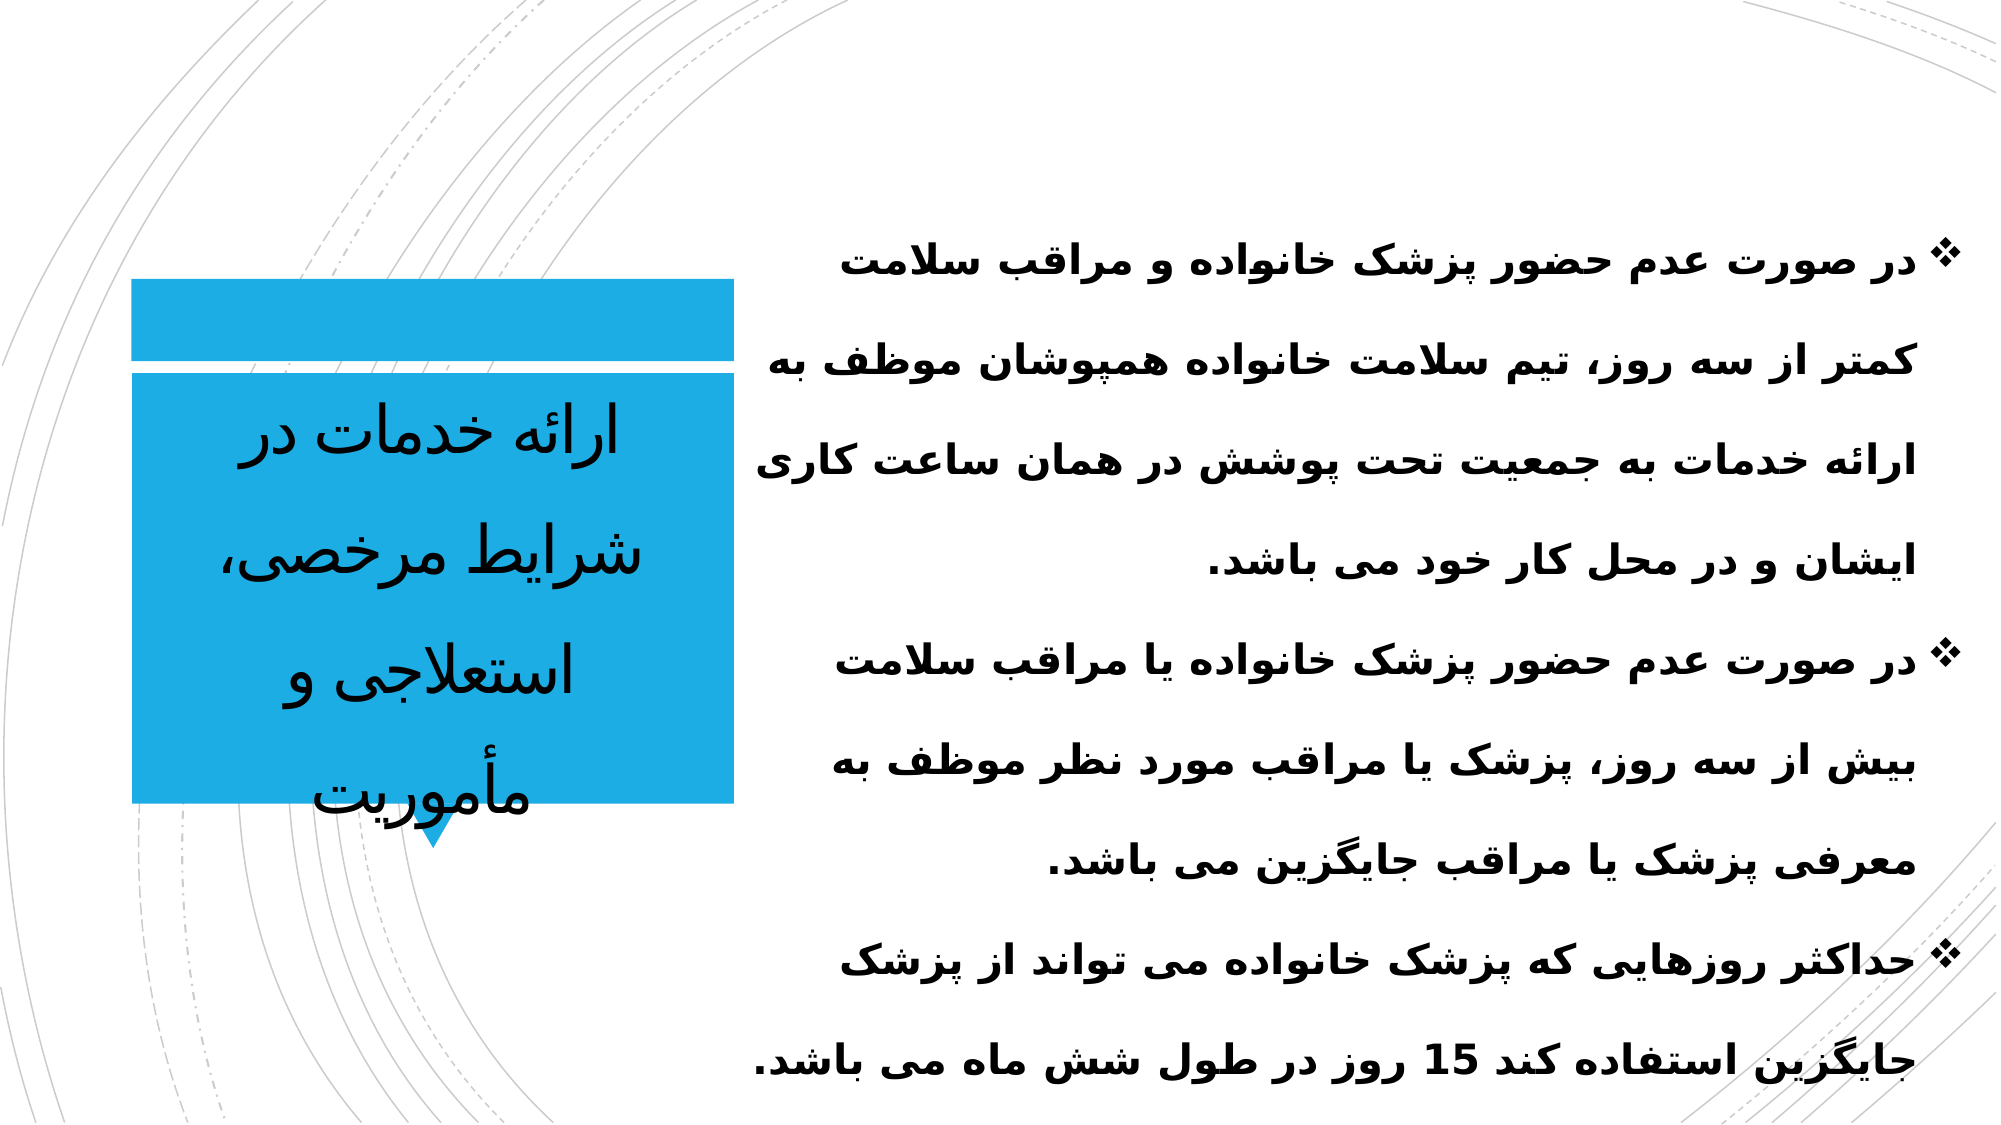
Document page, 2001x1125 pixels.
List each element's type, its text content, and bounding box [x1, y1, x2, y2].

title ارائه خدمات در شرایط مرخصی، استعلاجی و مأموریت [145, 385, 720, 789]
text_box در صورت عدم حضور پزشک خانواده و مراقب سلامت کمتر از سه روز، تیم سلامت خانواده همپوشان موظف به ارائه خدمات به جمعیت تحت پوشش در همان ساعت کاری ایشان و در محل کار خود می باشد. در صورت عدم حضور پزشک خانواده یا مراقب سلامت بیش از سه روز، پزشک یا مراقب مورد نظر موظف به معرفی پزشک یا مراقب جایگزین می باشد. حداکثر روزهایی که پزشک خانواده می تواند از پزشک جایگزین استفاده کند 15 روز در طول شش ماه می باشد. نحوه استفاده از مرخصی تیم سلامت خانواده مطابق دستورعمل های کشوری [737, 175, 1980, 1125]
